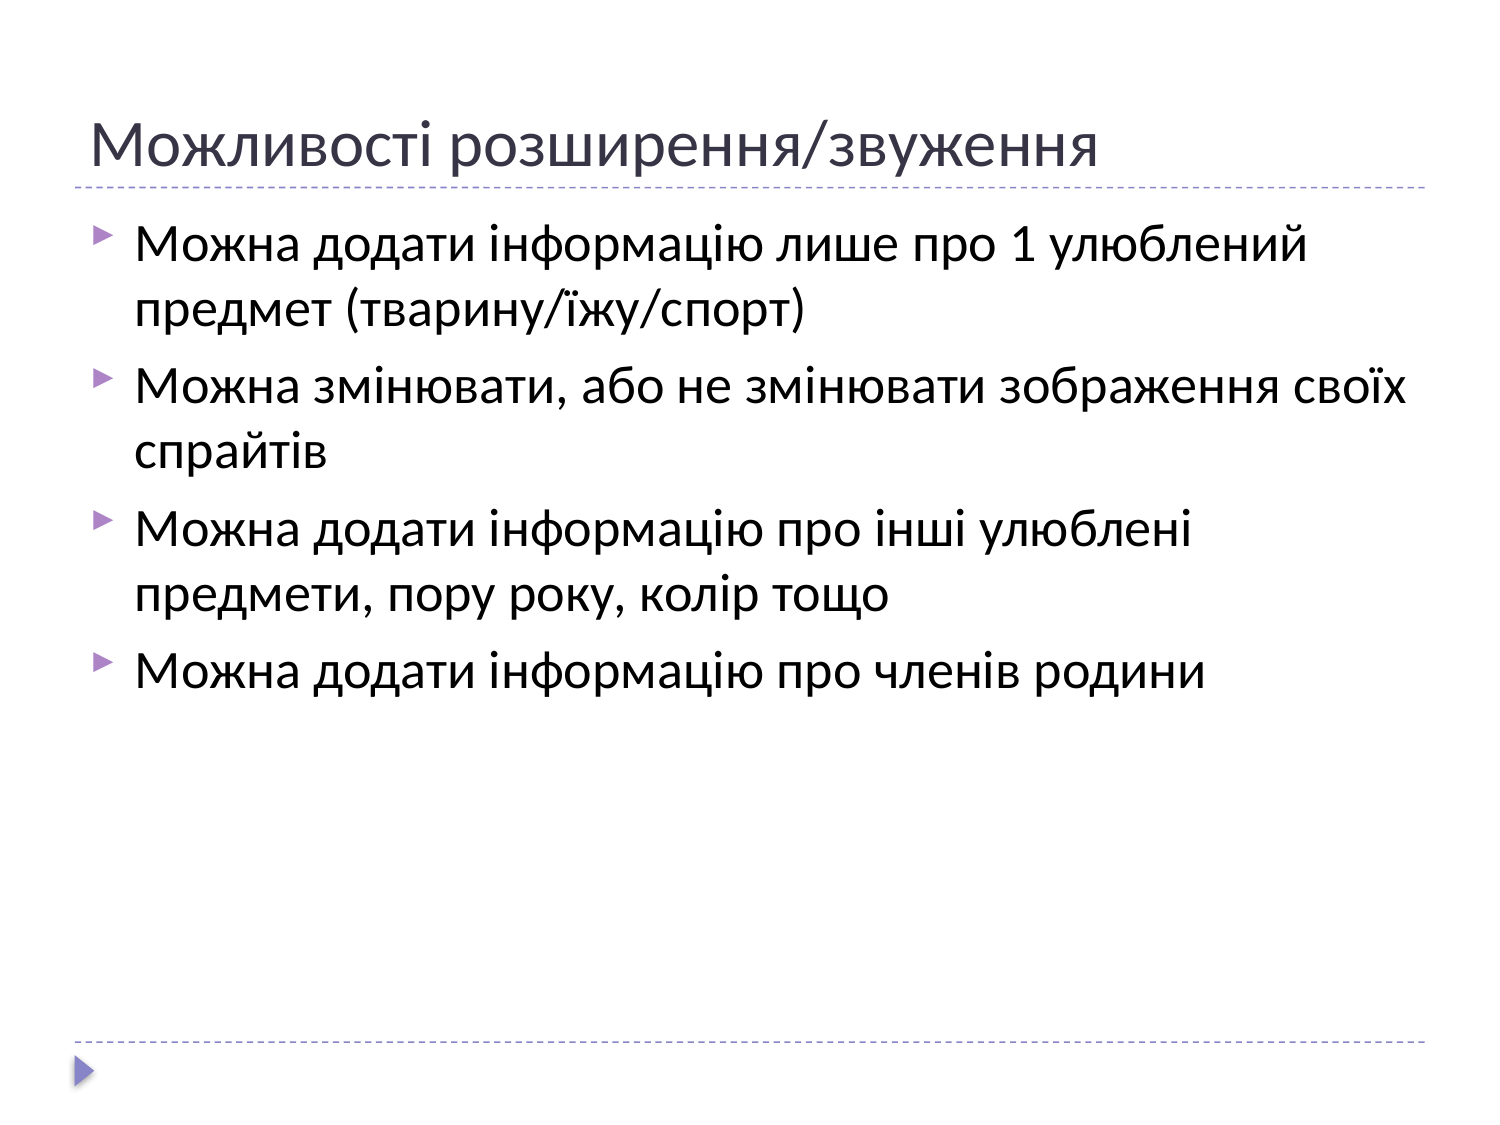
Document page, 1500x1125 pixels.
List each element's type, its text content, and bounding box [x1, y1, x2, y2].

title Можливості розширення/звуження [75, 24, 1425, 188]
list Можна додати інформацію лише про 1 улюблений предмет (тварину/їжу/спорт) Можна змінювати, або не змінювати зображення своїх спрайтів Можна додати інформацію про інші улюблені предмети, пору року, колір тощо Можна додати інформацію про членів родини [75, 200, 1425, 1010]
